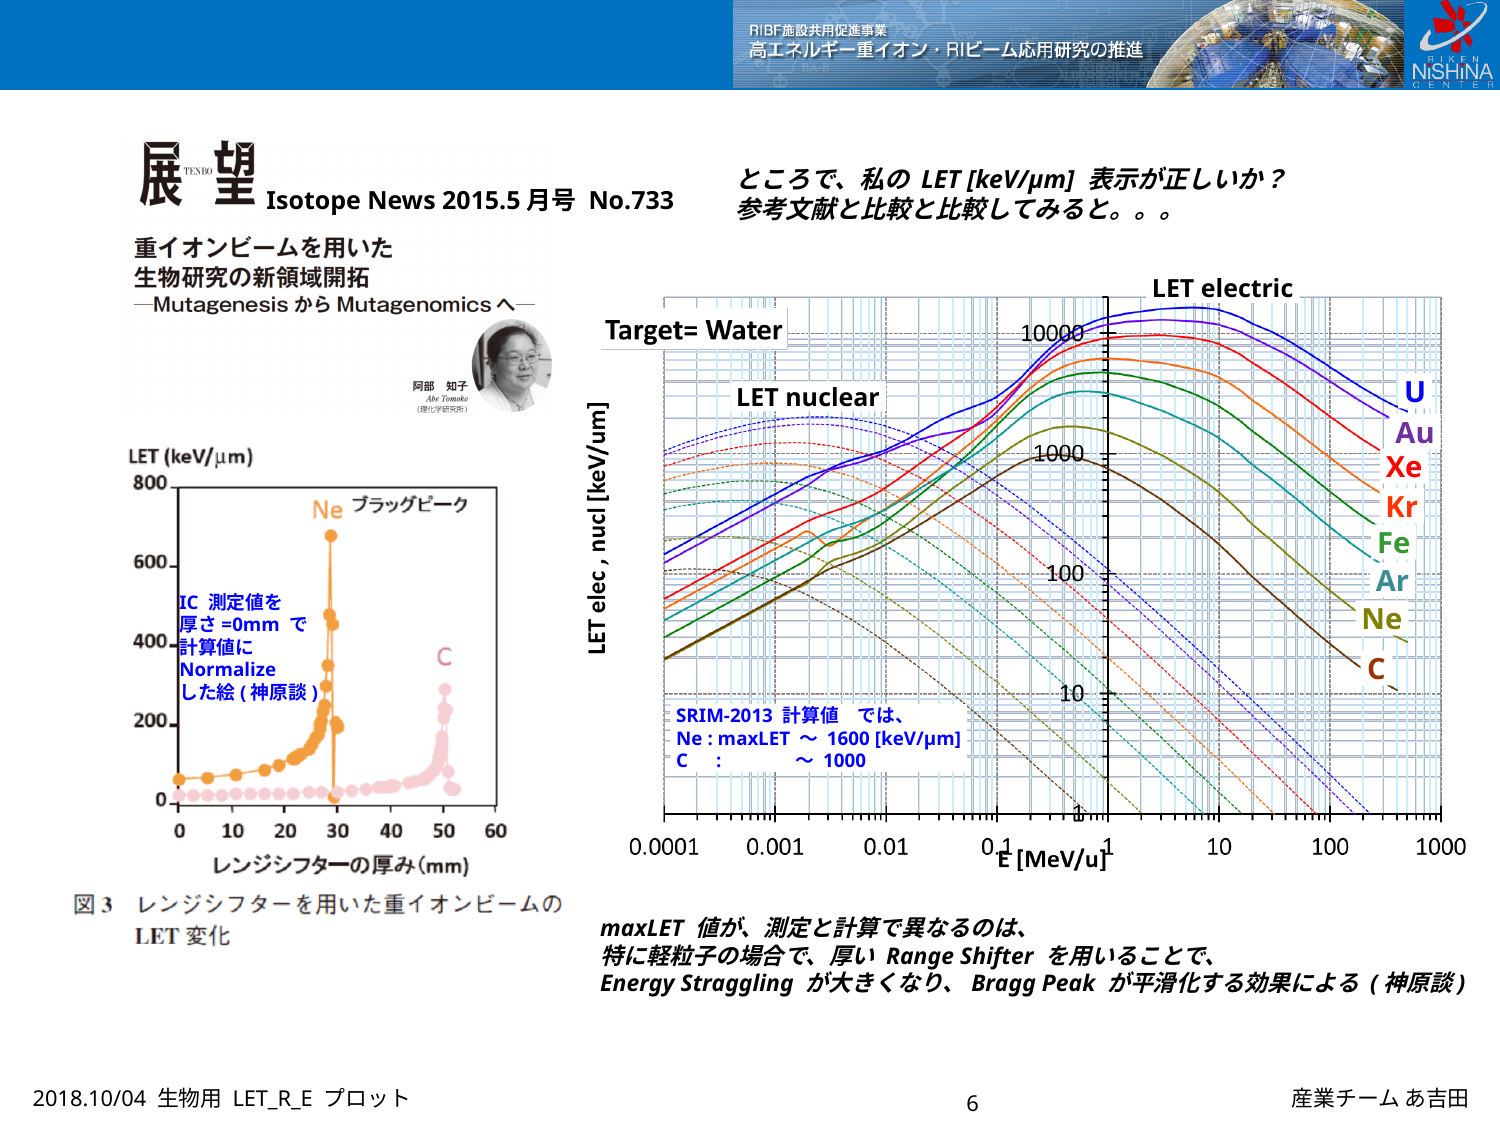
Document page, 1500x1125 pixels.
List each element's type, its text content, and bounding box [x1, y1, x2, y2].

text_box ところで、私の LET [keV/µm] 表示が正しいか？ 参考文献と比較と比較してみると。。。 [729, 163, 1294, 224]
slide_number 6 [643, 1081, 994, 1114]
picture [733, 0, 1404, 88]
text_box Isotope News 2015.5月号 No.733 [564, 184, 681, 215]
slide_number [17, 1081, 621, 1114]
picture [61, 136, 1483, 953]
footer 産業チーム あ吉田 [1009, 1081, 1486, 1114]
picture [1413, 0, 1493, 88]
text_box maxLET 値が、測定と計算で異なるのは、 特に軽粒子の場合で、厚い Range Shifter を用いることで、 Energy Straggling が大きくなり、Bragg Peak が平滑化する効果による (神原談) [594, 913, 1472, 997]
